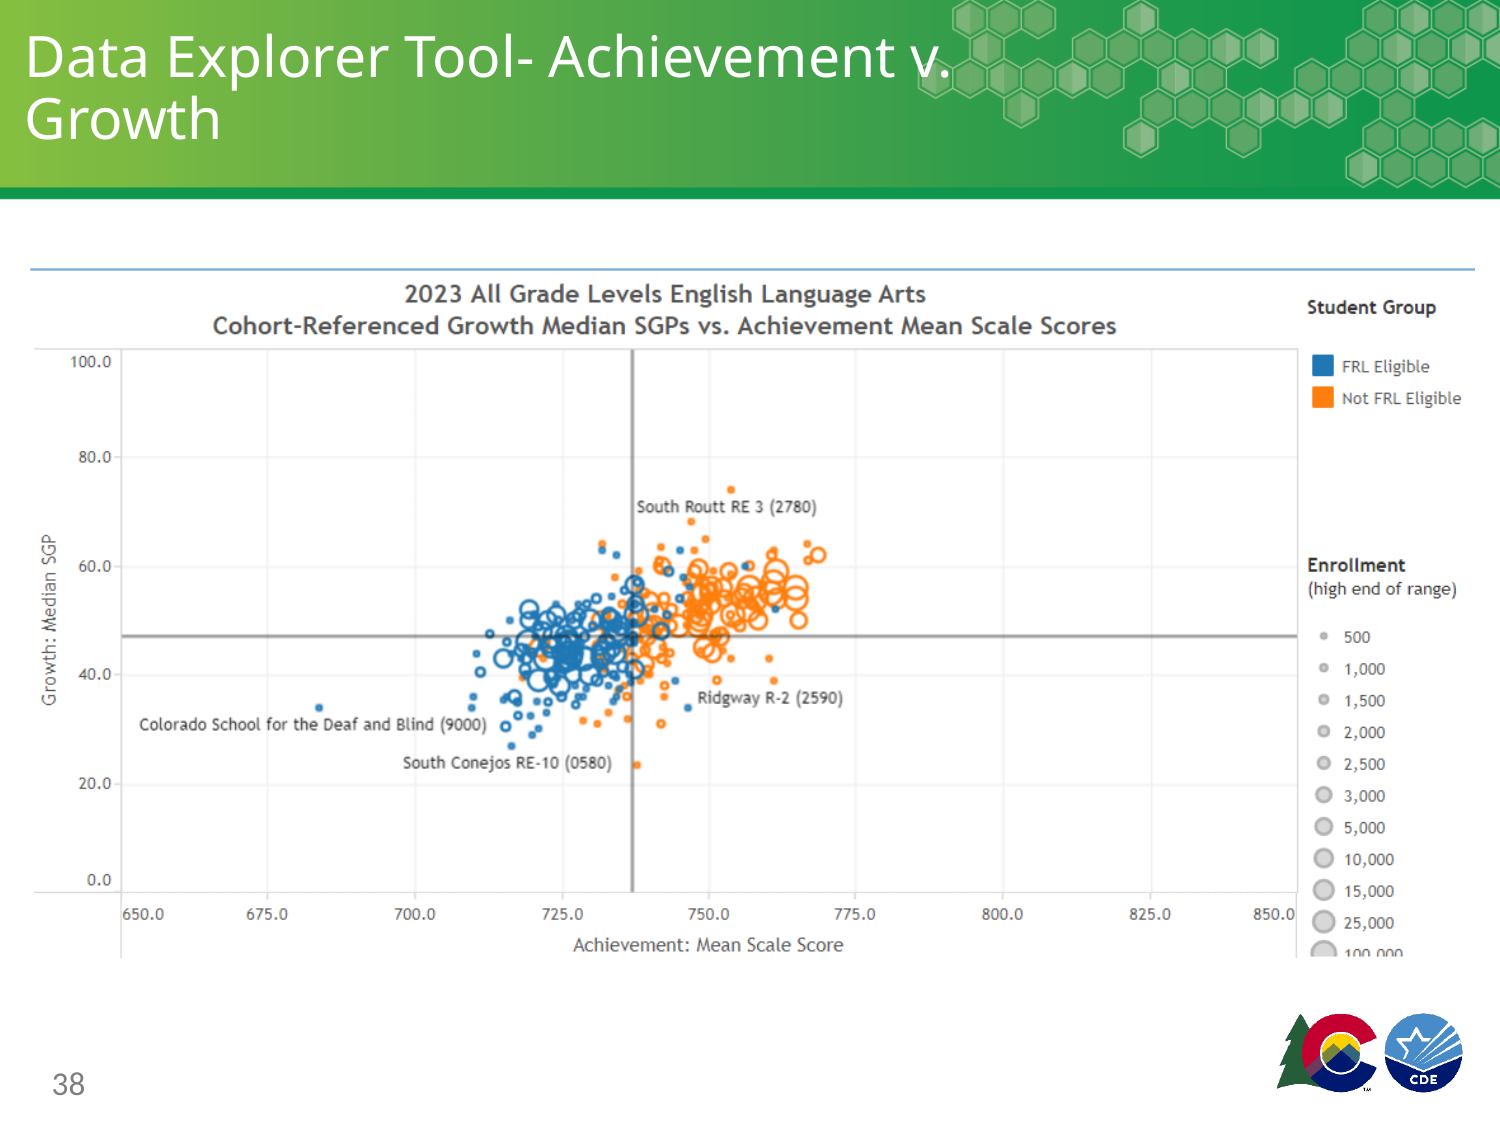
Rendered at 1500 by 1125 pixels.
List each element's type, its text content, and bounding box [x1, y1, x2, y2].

picture [1275, 1012, 1463, 1093]
title Data Explorer Tool- Achievement v. Growth [24, 27, 1023, 152]
slide_number 38 [36, 1054, 375, 1115]
picture [24, 261, 1476, 959]
picture [0, 0, 1500, 200]
